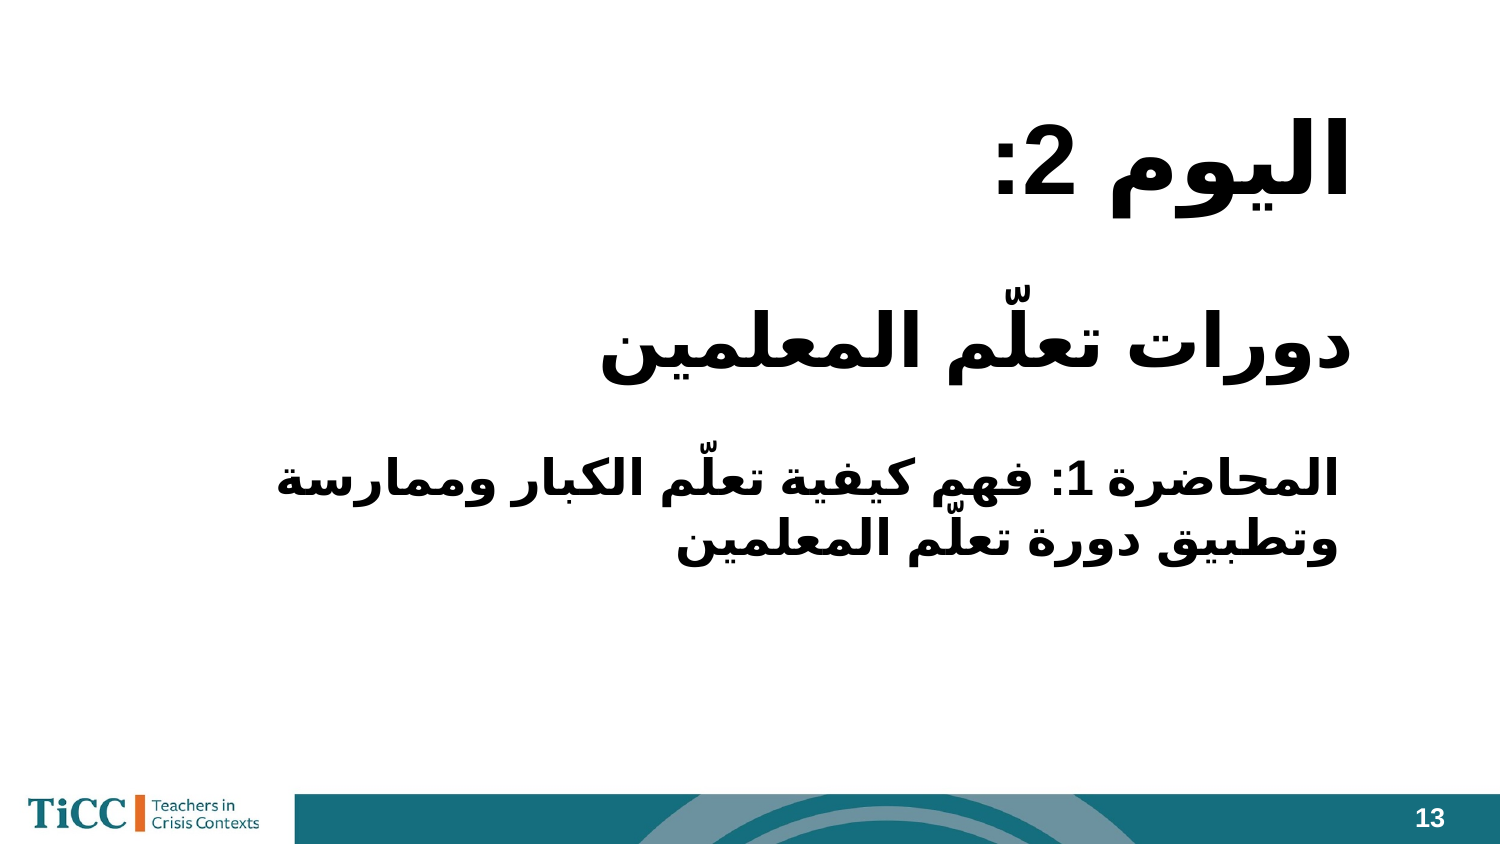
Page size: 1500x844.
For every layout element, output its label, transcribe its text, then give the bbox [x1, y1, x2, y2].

slide_number ‹#› [1122, 794, 1460, 840]
picture [0, 0, 1500, 844]
subtitle المحاضرة 1: فهم كيفية تعلّم الكبار وممارسة وتطبيق دورة تعلّم المعلمين [80, 447, 1356, 565]
title اليوم 2: دورات تعلّم المعلمين [94, 121, 1370, 398]
